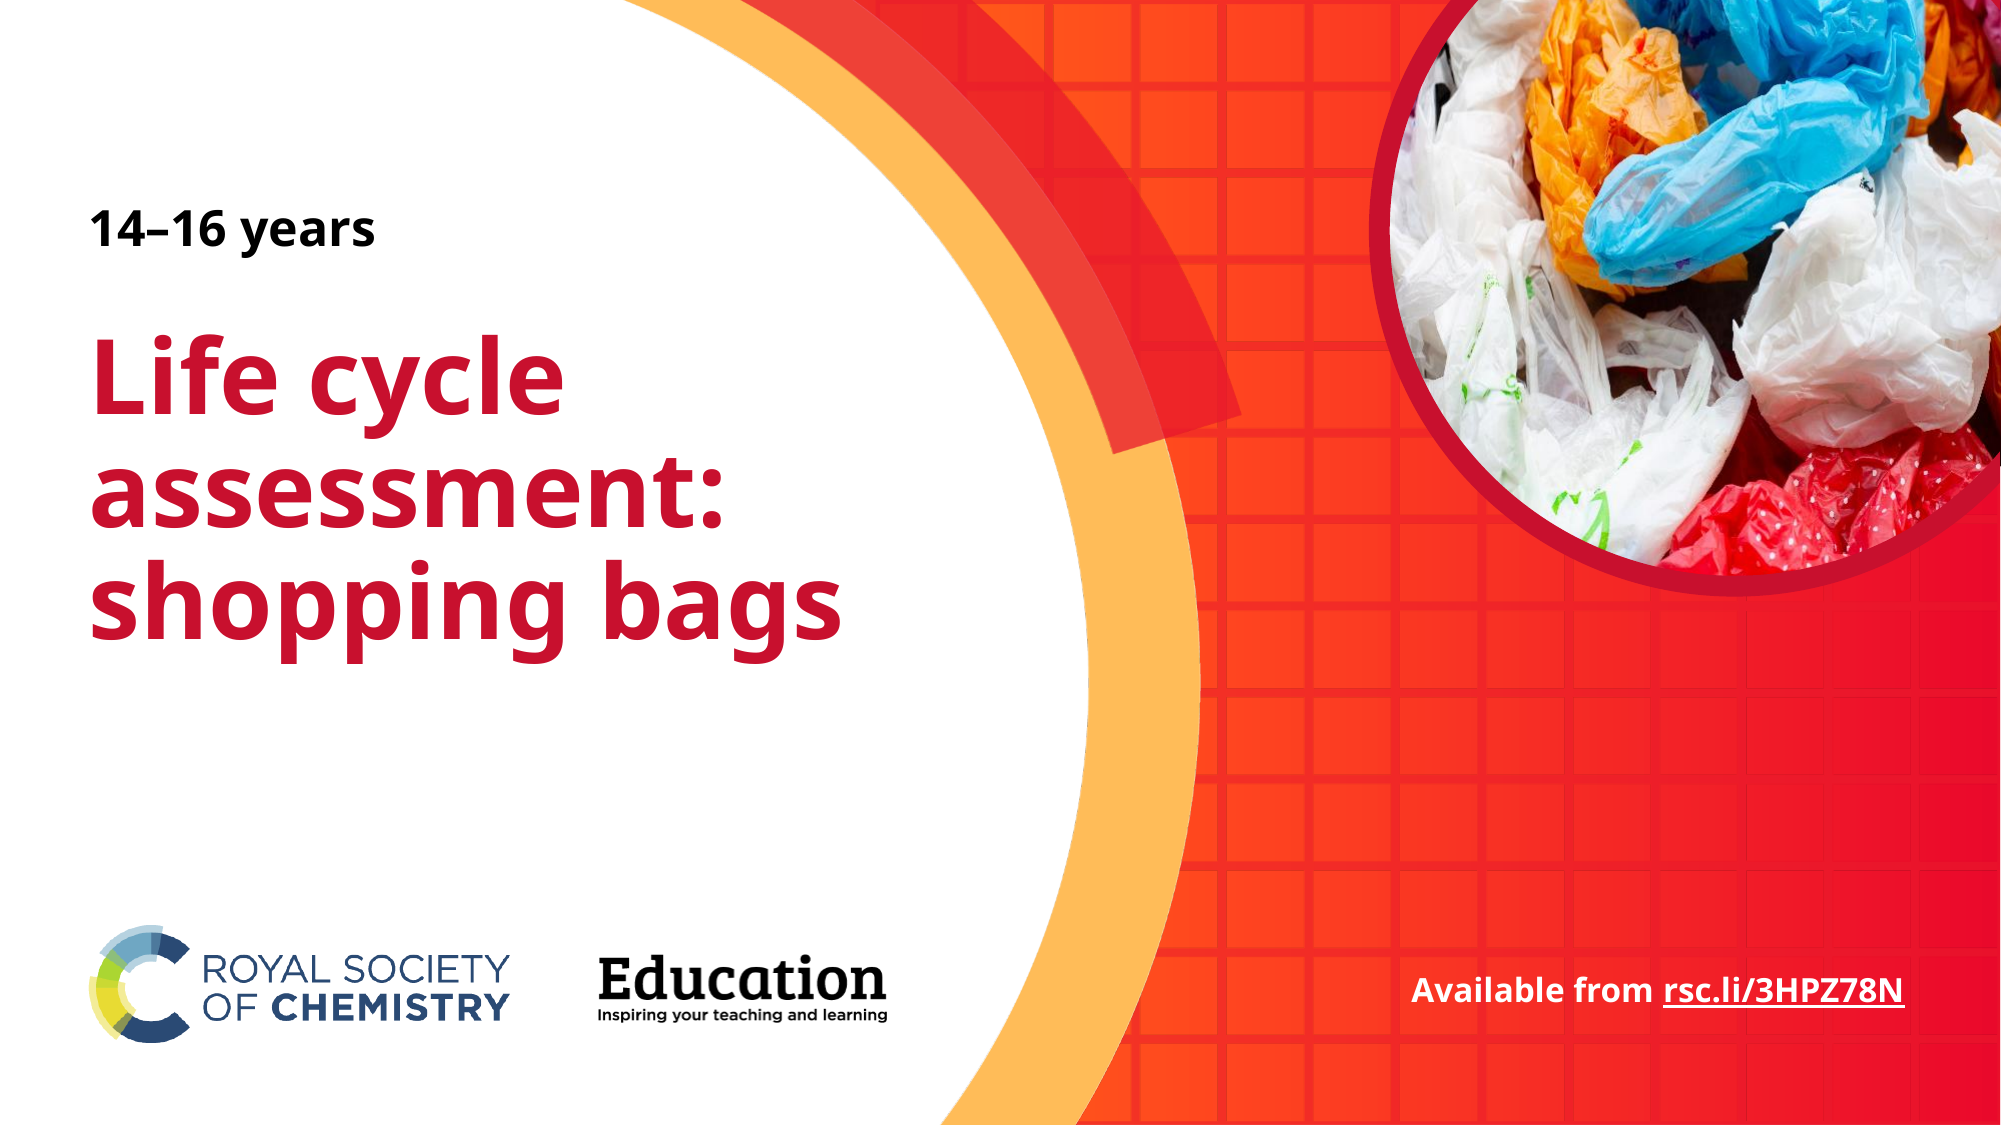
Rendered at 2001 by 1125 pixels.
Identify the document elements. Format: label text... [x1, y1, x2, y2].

text_box [1378, 0, 2000, 588]
picture [0, 0, 2001, 1125]
title 14–16 years [88, 203, 945, 259]
subtitle Life cycle assessment: shopping bags [88, 324, 945, 442]
